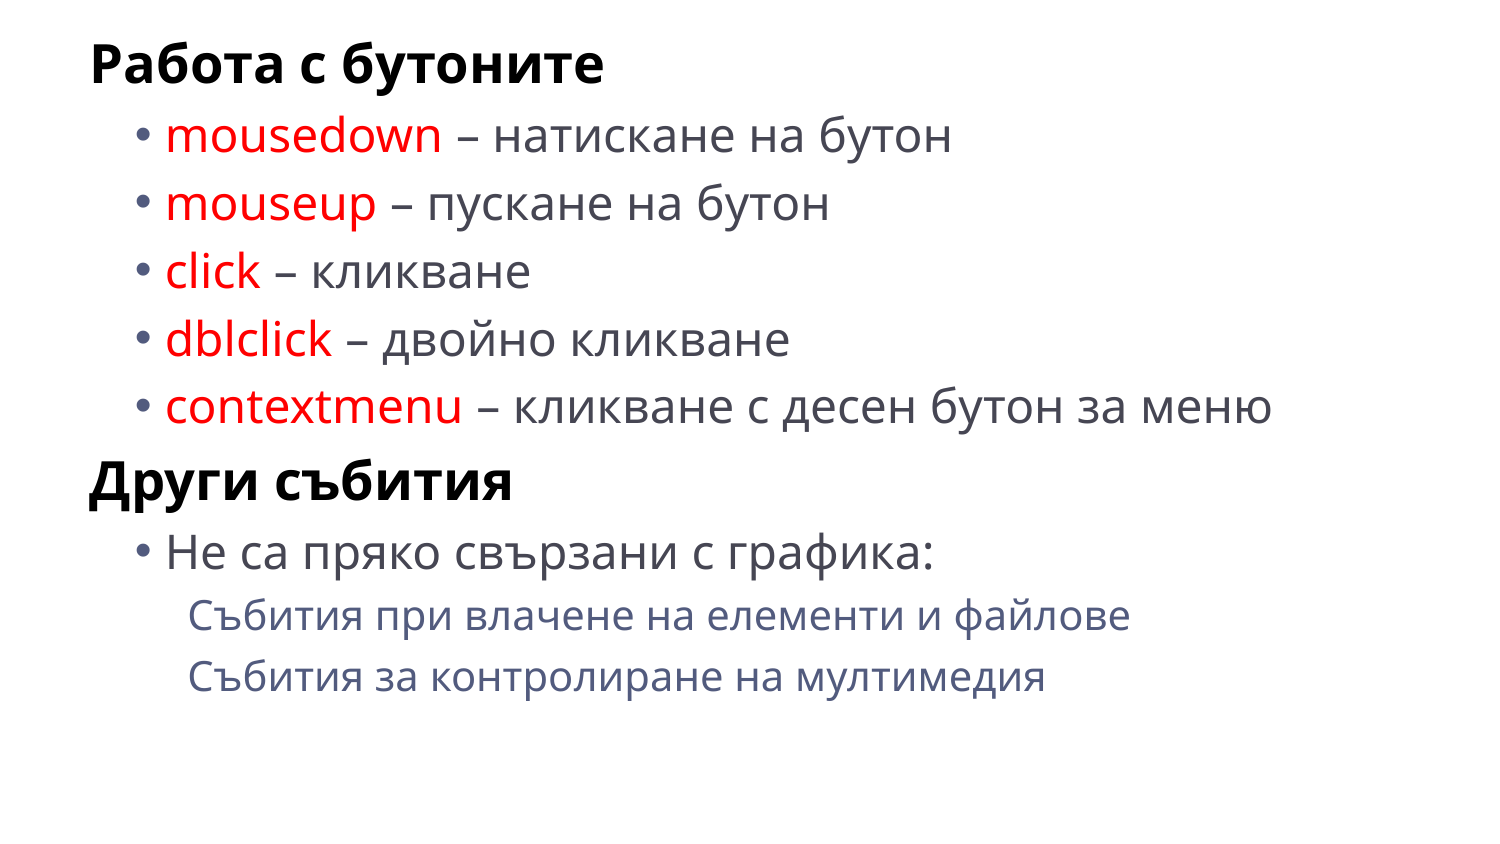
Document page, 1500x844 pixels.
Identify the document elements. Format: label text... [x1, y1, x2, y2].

list Работа с бутоните mousedown – натискане на бутон mouseup – пускане на бутон click – кликване dblclick – двойно кликване contextmenu – кликване с десен бутон за меню Други събития Не са пряко свързани с графика: Събития при влачене на елементи и файлове Събития за контролиране на мултимедия [75, 21, 1475, 835]
